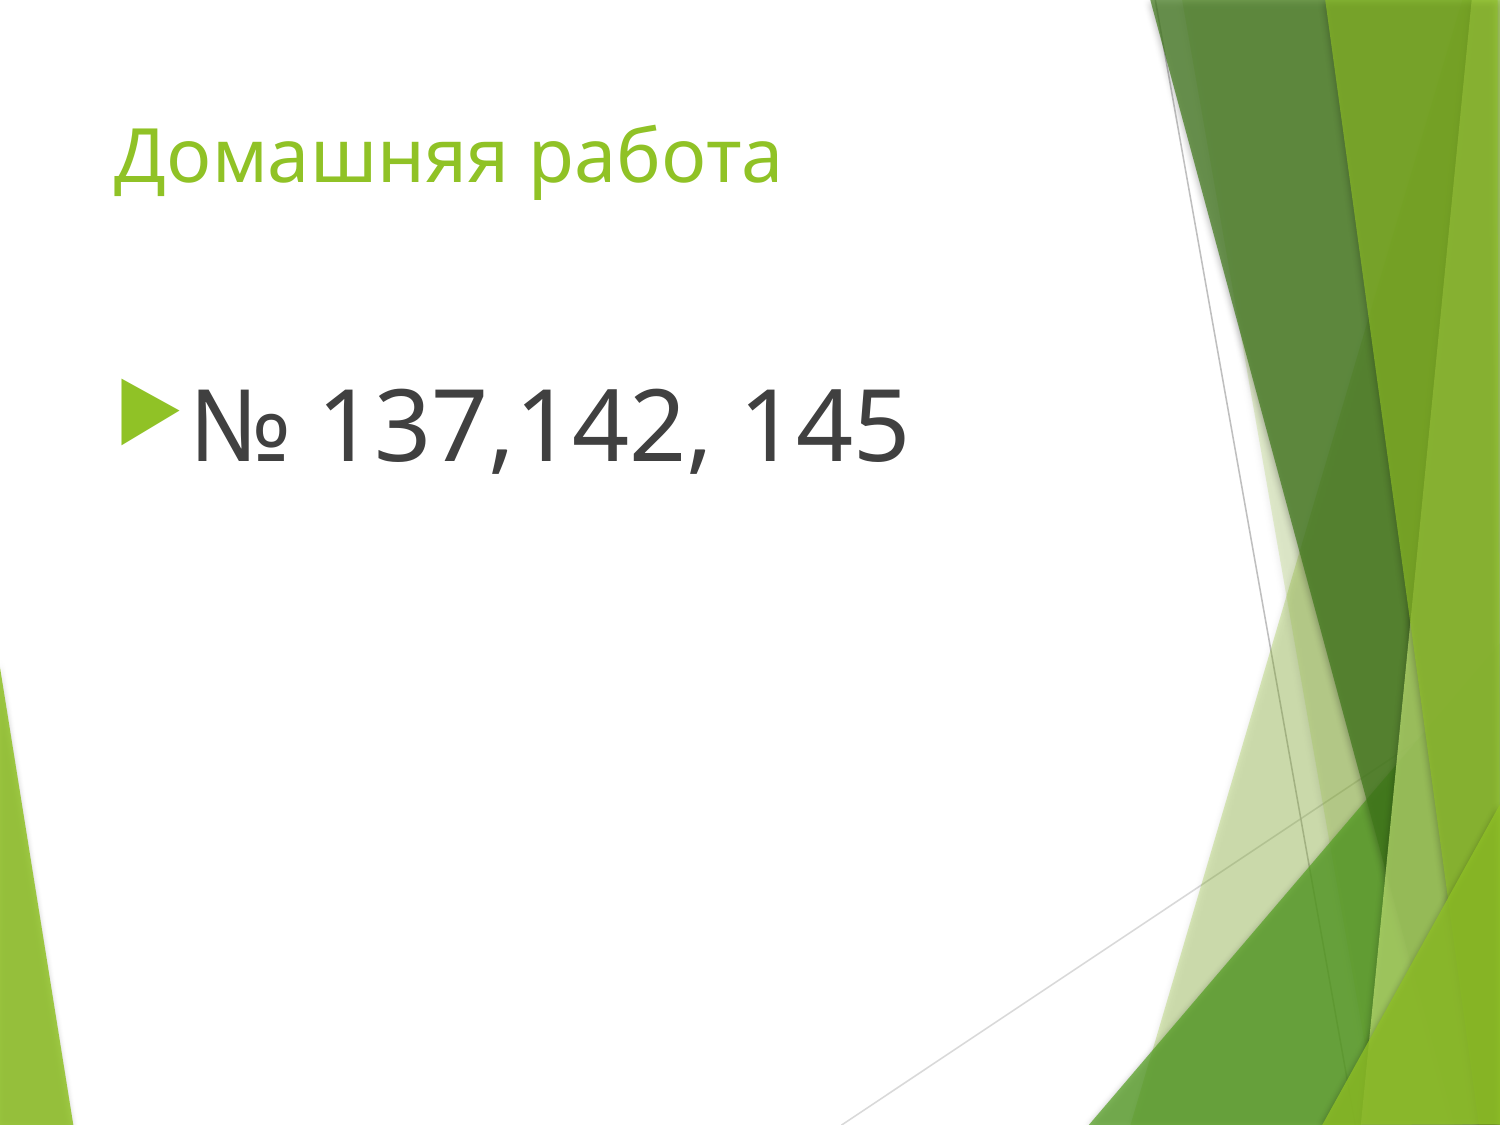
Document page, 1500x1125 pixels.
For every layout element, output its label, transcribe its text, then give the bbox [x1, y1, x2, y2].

title Домашняя работа [99, 99, 1142, 317]
list № 137,142, 145 [99, 354, 1142, 992]
